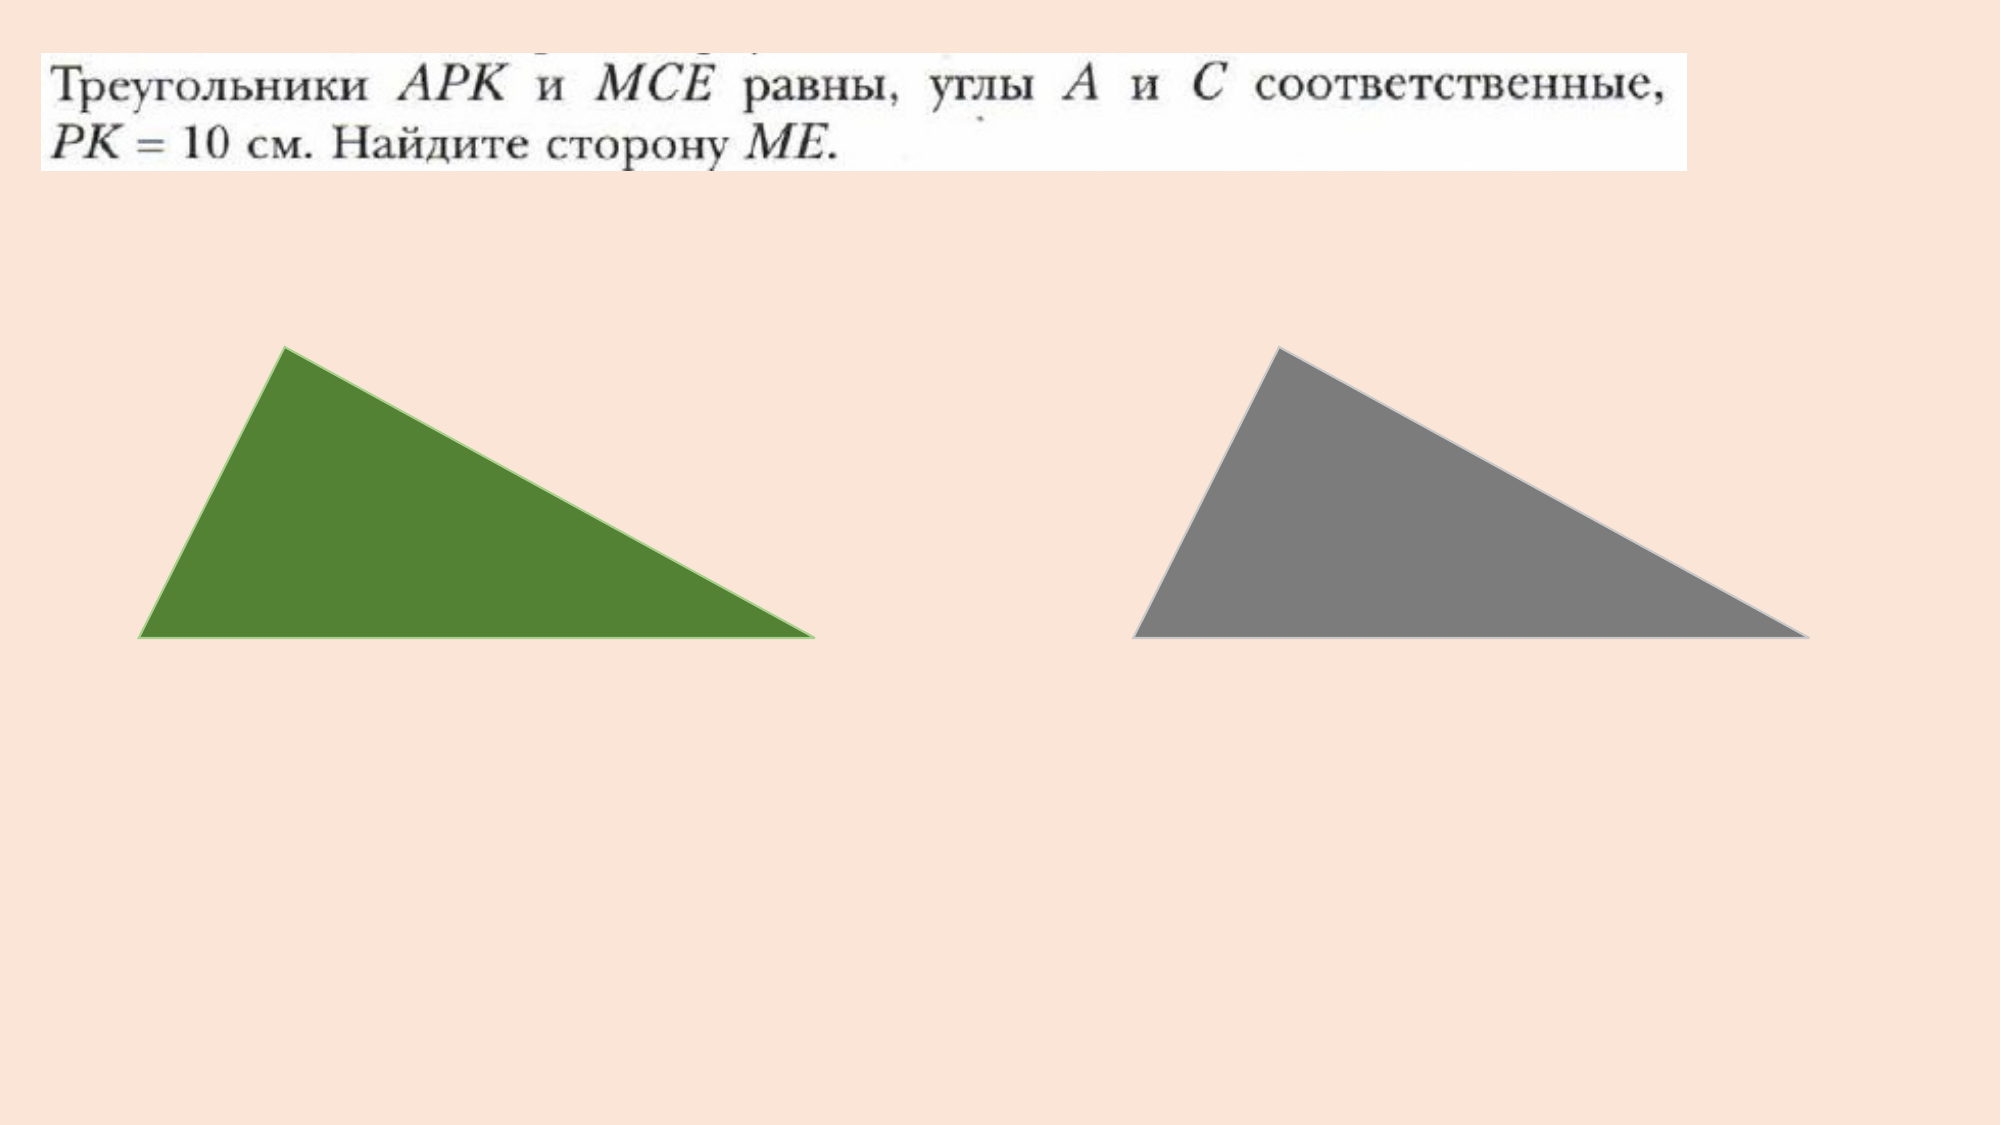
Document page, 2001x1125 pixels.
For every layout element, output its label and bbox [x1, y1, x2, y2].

text_box [137, 345, 816, 640]
picture [41, 53, 1687, 171]
text_box [1131, 345, 1810, 640]
